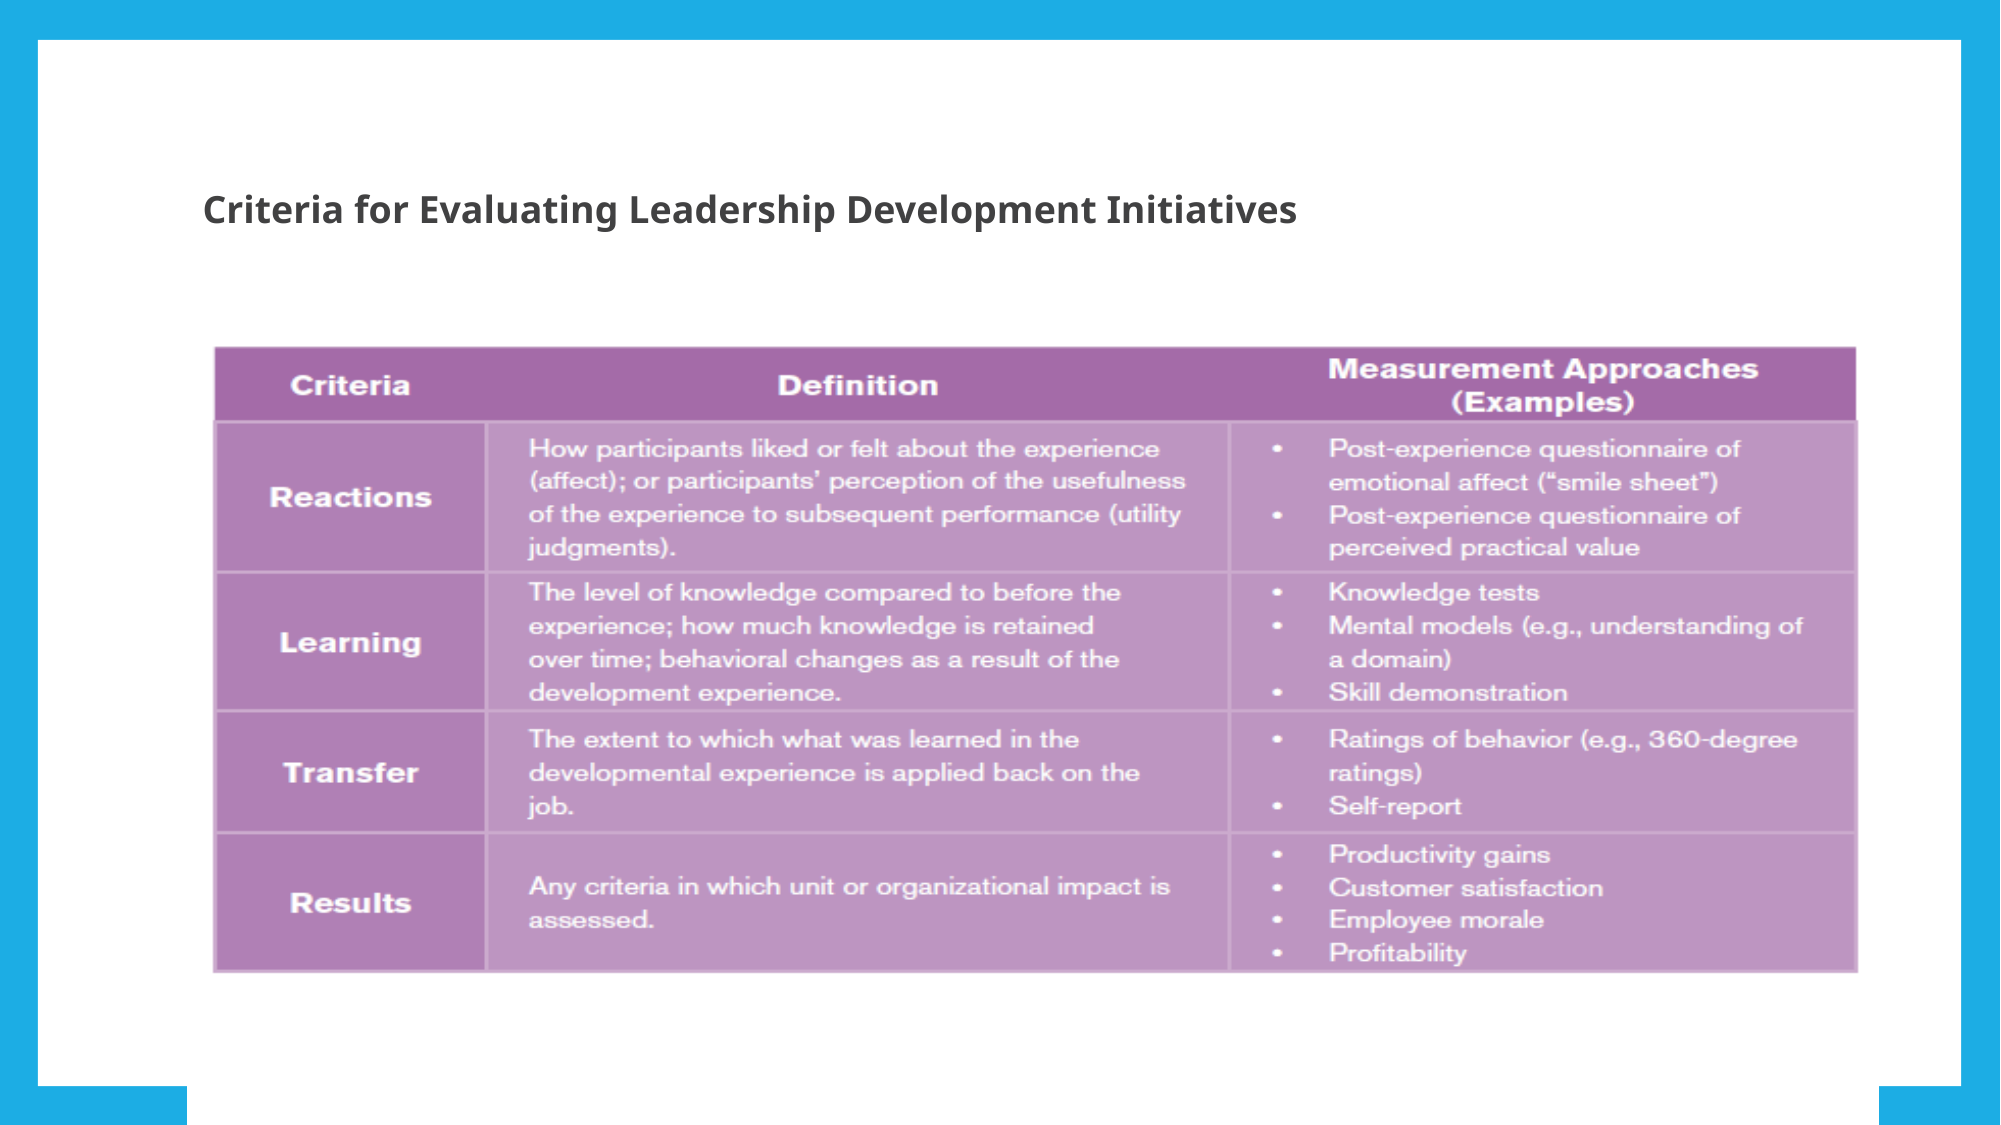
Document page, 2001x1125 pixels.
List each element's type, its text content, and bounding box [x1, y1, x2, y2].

title Criteria for Evaluating Leadership Development Initiatives [187, 99, 1808, 323]
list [187, 337, 1879, 1125]
